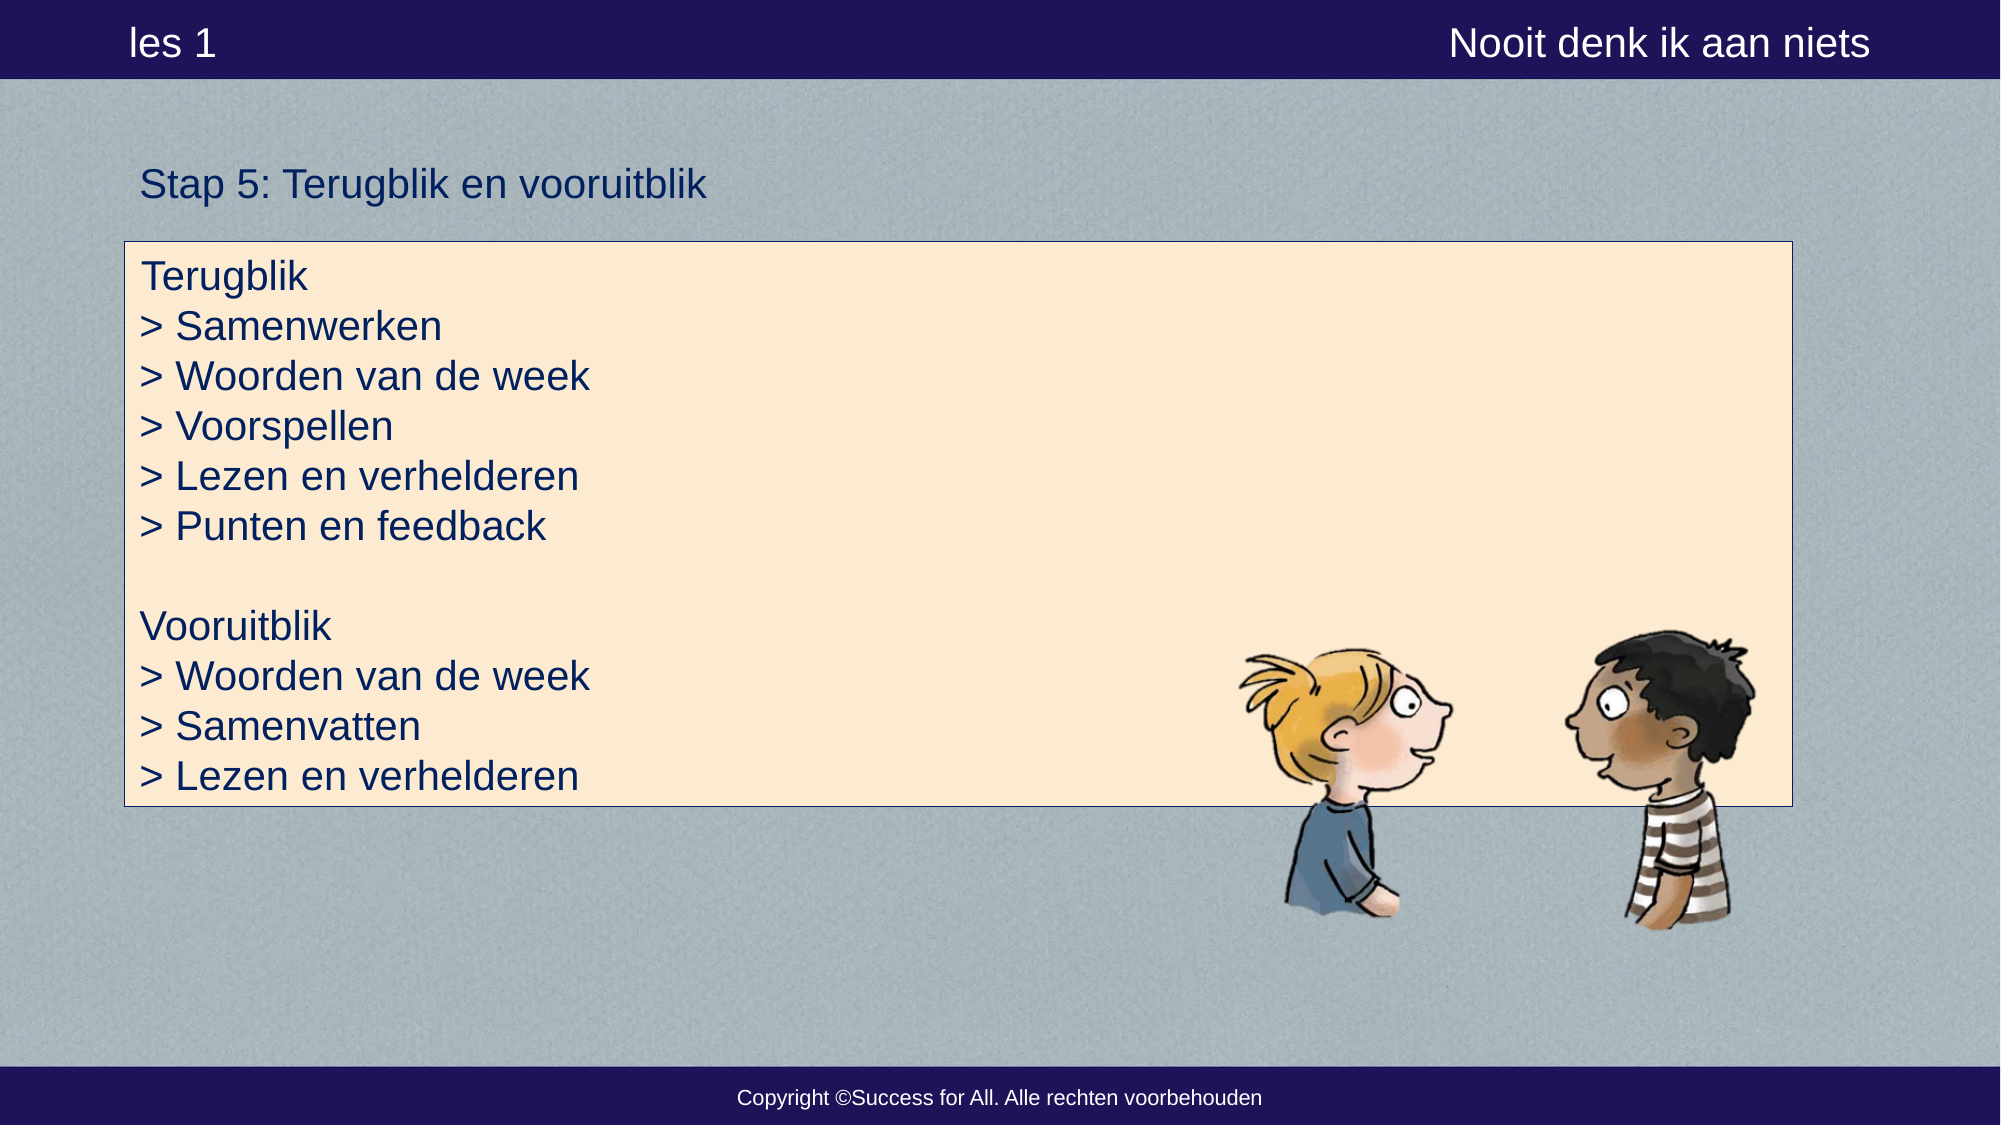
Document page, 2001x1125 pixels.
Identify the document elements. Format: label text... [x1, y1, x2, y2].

text_box Nooit denk ik aan niets [999, 8, 1886, 73]
text_box Stap 5: Terugblik en vooruitblik [124, 149, 917, 215]
text_box les 1 [114, 8, 354, 73]
picture [0, 0, 2001, 1125]
text_box Terugblik > Samenwerken > Woorden van de week > Voorspellen > Lezen en verhelderen > Punten en feedback Vooruitblik > Woorden van de week > Samenvatten > Lezen en verhelderen [124, 241, 1793, 807]
text_box Copyright ©Success for All. Alle rechten voorbehouden [0, 1076, 2000, 1125]
